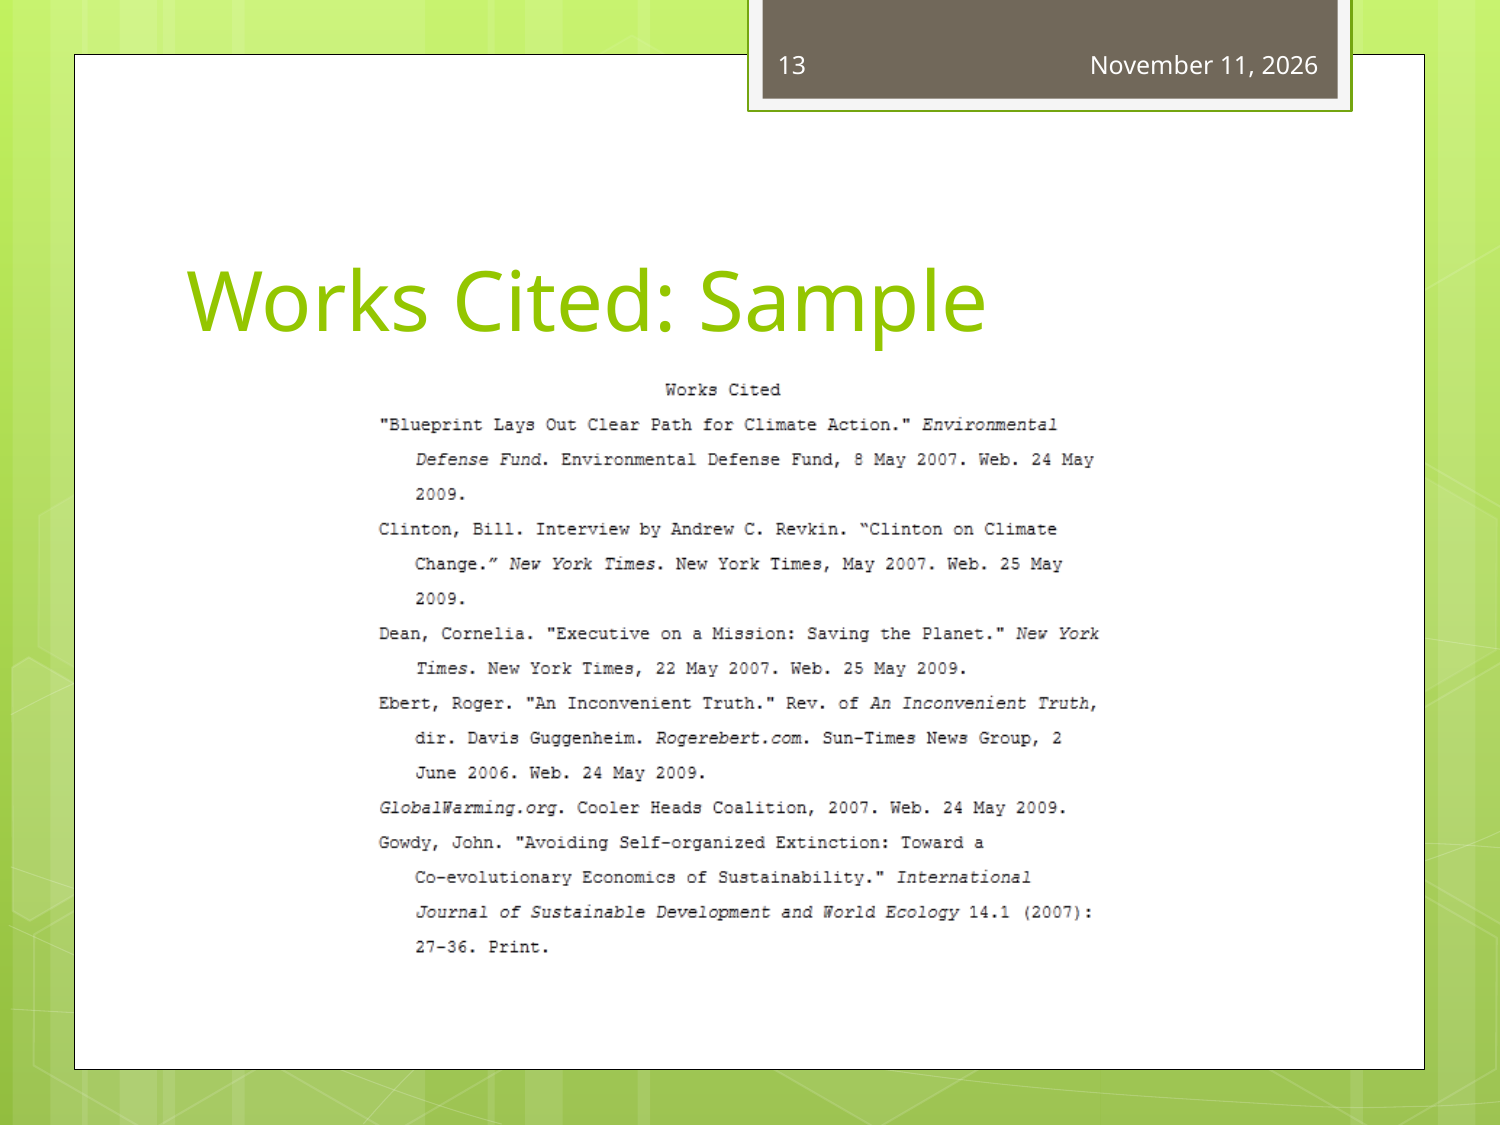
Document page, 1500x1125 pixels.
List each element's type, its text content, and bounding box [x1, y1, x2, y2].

title Works Cited: Sample [171, 168, 1324, 357]
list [333, 380, 1121, 957]
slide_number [983, 36, 1334, 97]
slide_number 13 [762, 36, 982, 97]
